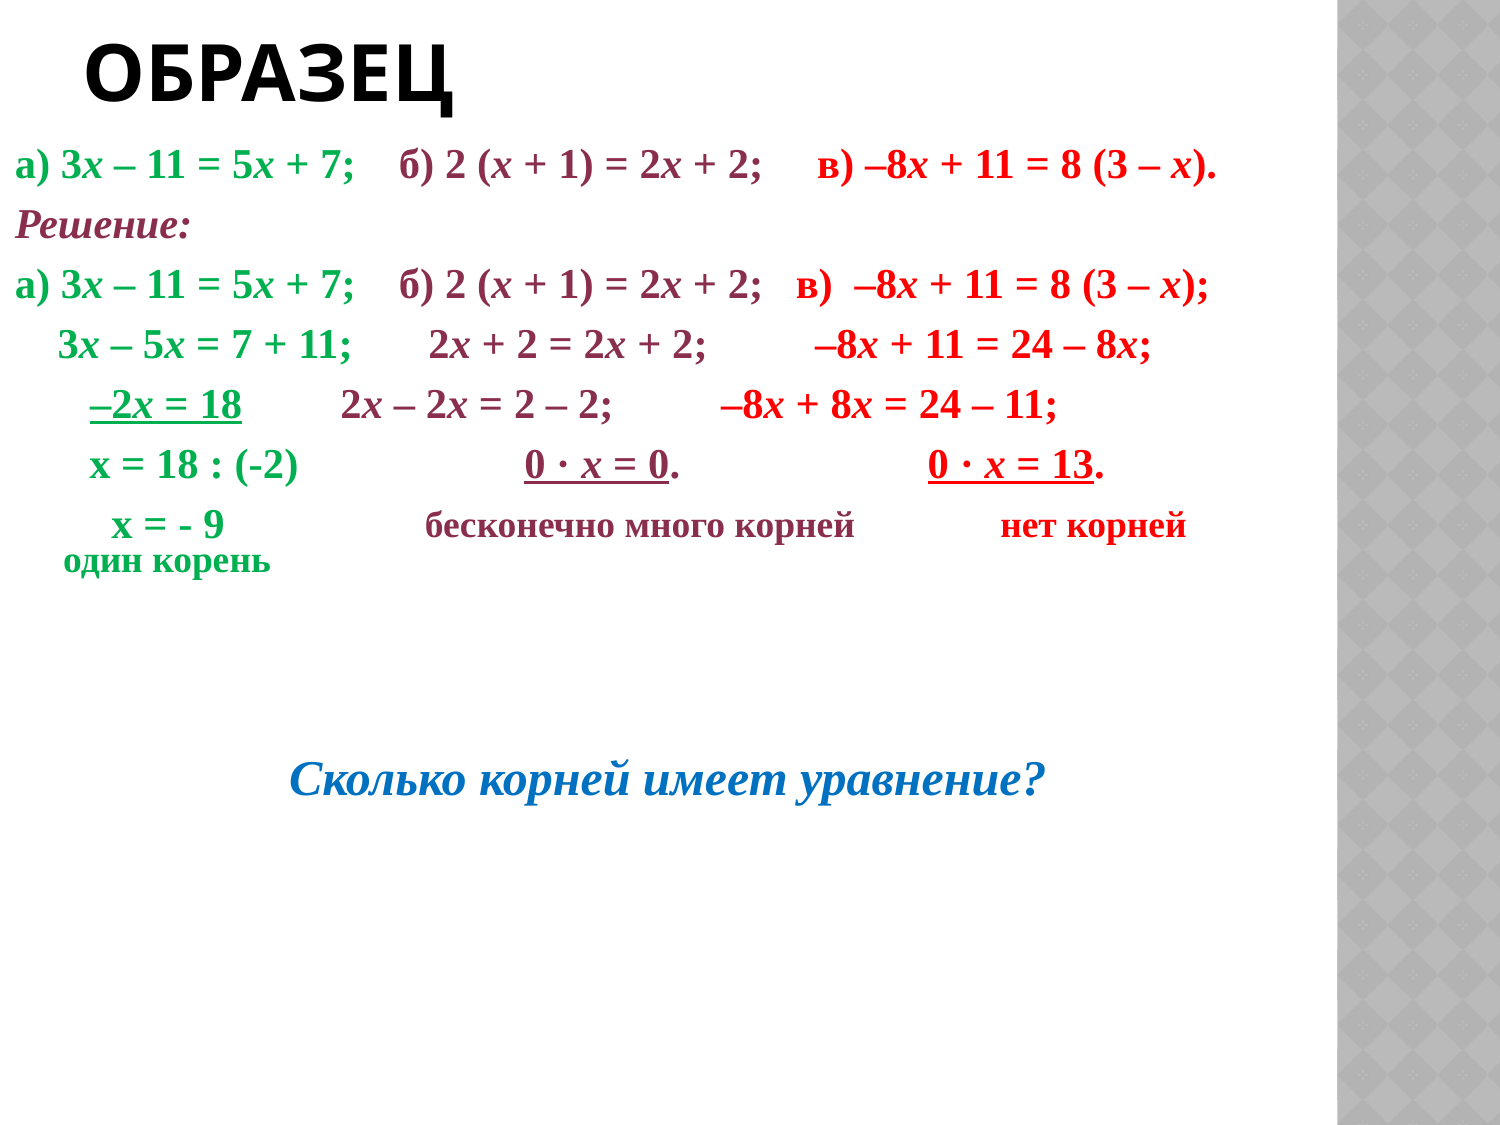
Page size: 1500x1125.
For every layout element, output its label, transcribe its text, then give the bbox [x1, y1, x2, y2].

text_box бесконечно много корней [410, 492, 938, 552]
title Образец [75, 0, 1263, 118]
list а) 3х – 11 = 5х + 7; б) 2 (х + 1) = 2х + 2; в) –8х + 11 = 8 (3 – х). Решение: а) 3х – 11 = 5х + 7; б) 2 (х + 1) = 2х + 2; в) –8х + 11 = 8 (3 – х); 3х – 5х = 7 + 11; 2х + 2 = 2х + 2; –8х + 11 = 24 – 8х; –2х = 18 2х – 2х = 2 – 2; –8х + 8х = 24 – 11; х = 18 : (-2) 0 · х = 0. 0 · х = 13. х = - 9 [0, 128, 1372, 563]
text_box один корень [48, 527, 296, 588]
text_box нет корней [985, 492, 1202, 552]
text_box Сколько корней имеет уравнение? [0, 738, 1336, 813]
